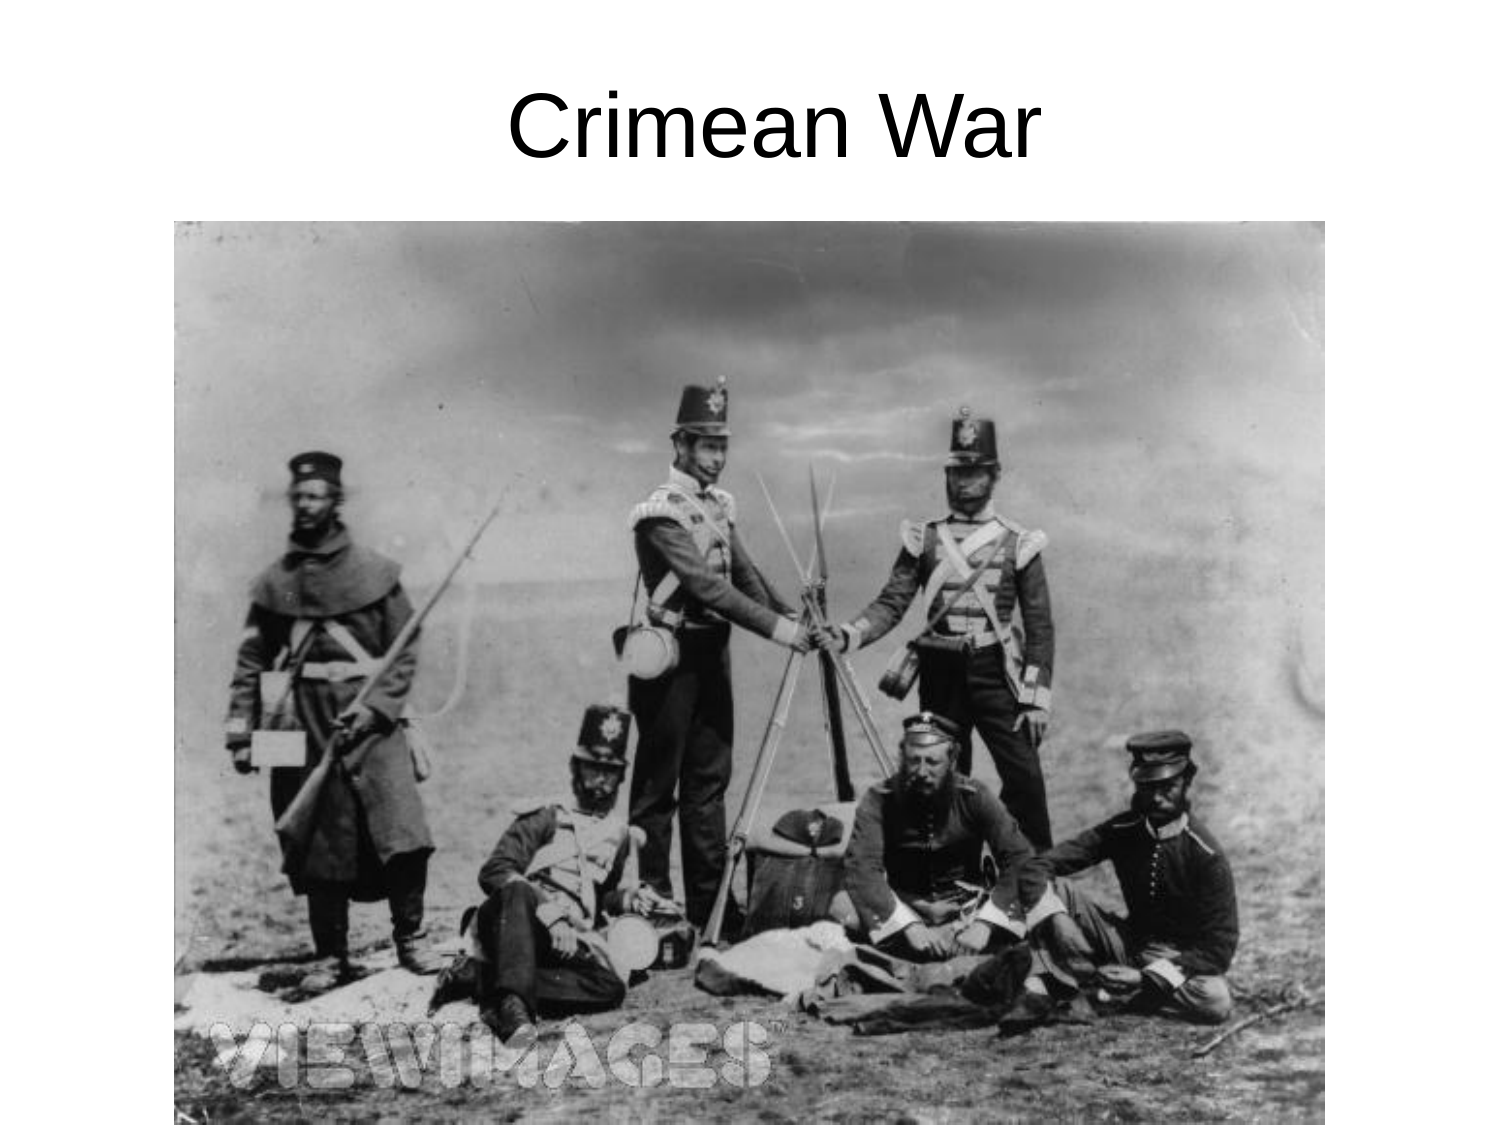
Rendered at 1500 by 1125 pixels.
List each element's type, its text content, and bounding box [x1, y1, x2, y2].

title Crimean War [137, 0, 1413, 242]
picture [174, 220, 1326, 1125]
